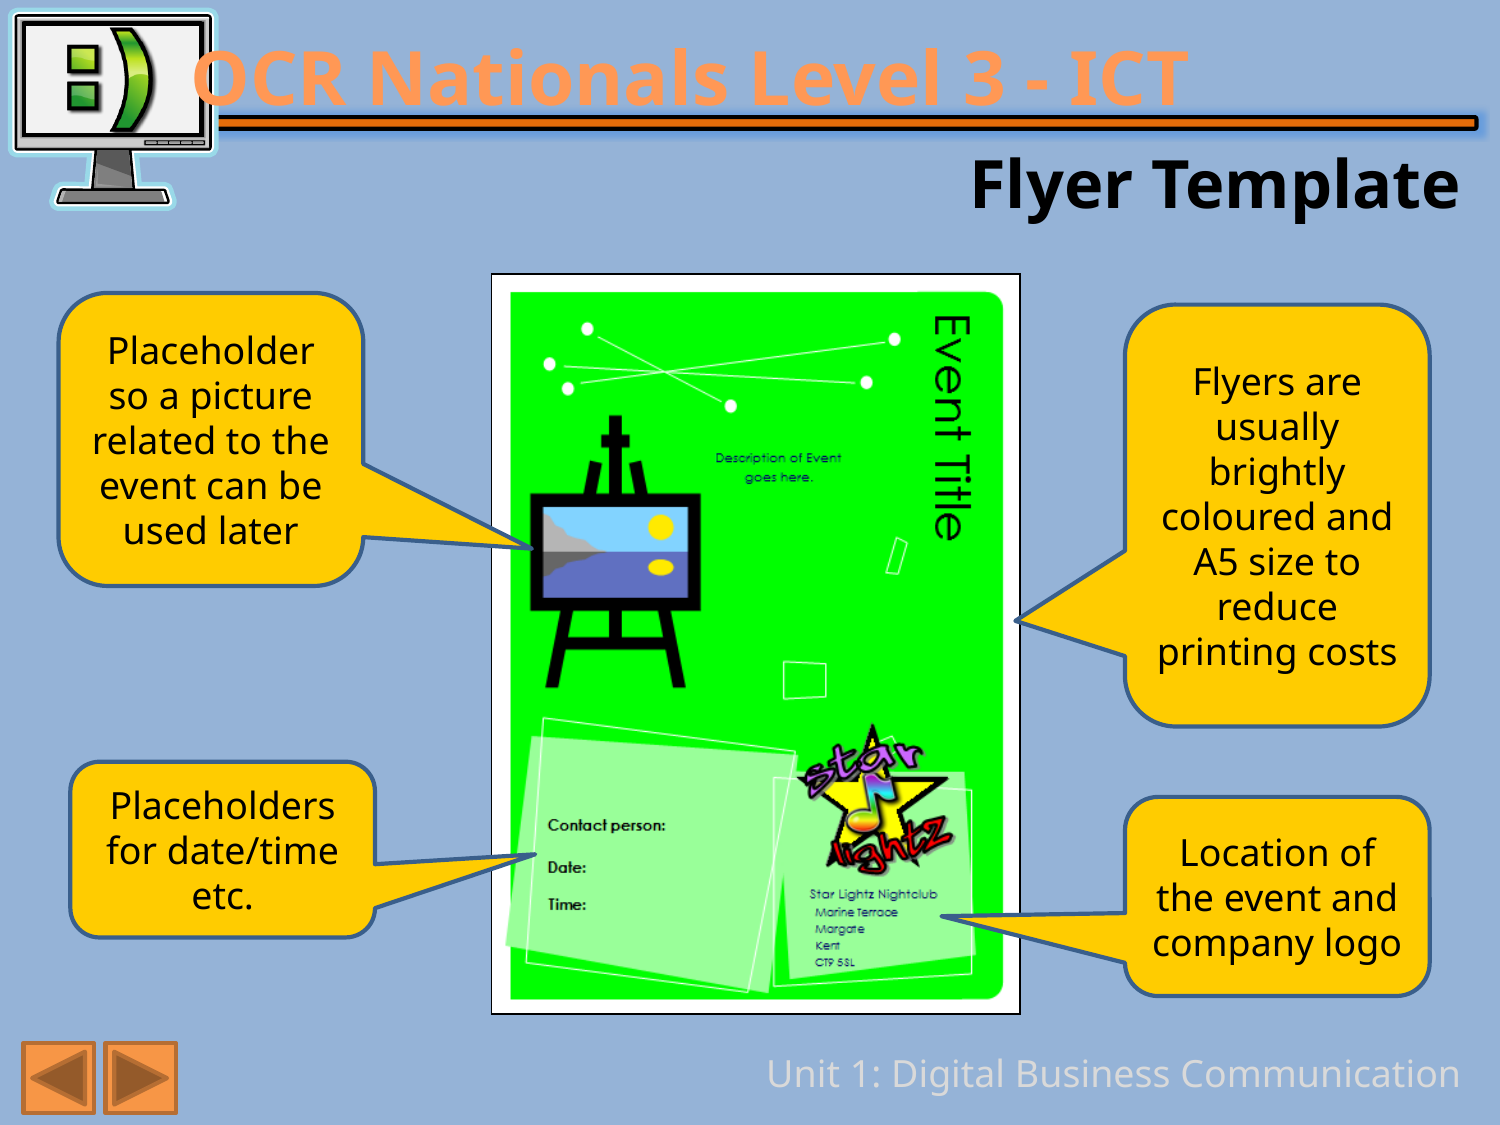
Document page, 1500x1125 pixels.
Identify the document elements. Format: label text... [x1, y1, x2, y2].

text_box Placeholders for date/time etc. [68, 759, 486, 940]
text_box Placeholder so a picture related to the event can be used later [56, 290, 486, 589]
title Flyer Template [187, 117, 1477, 247]
text_box Location of the event and company logo [1024, 794, 1432, 999]
picture [48, 21, 172, 139]
picture [491, 274, 1020, 1014]
text_box Flyers are usually brightly coloured and A5 size to reduce printing costs [1024, 302, 1432, 729]
